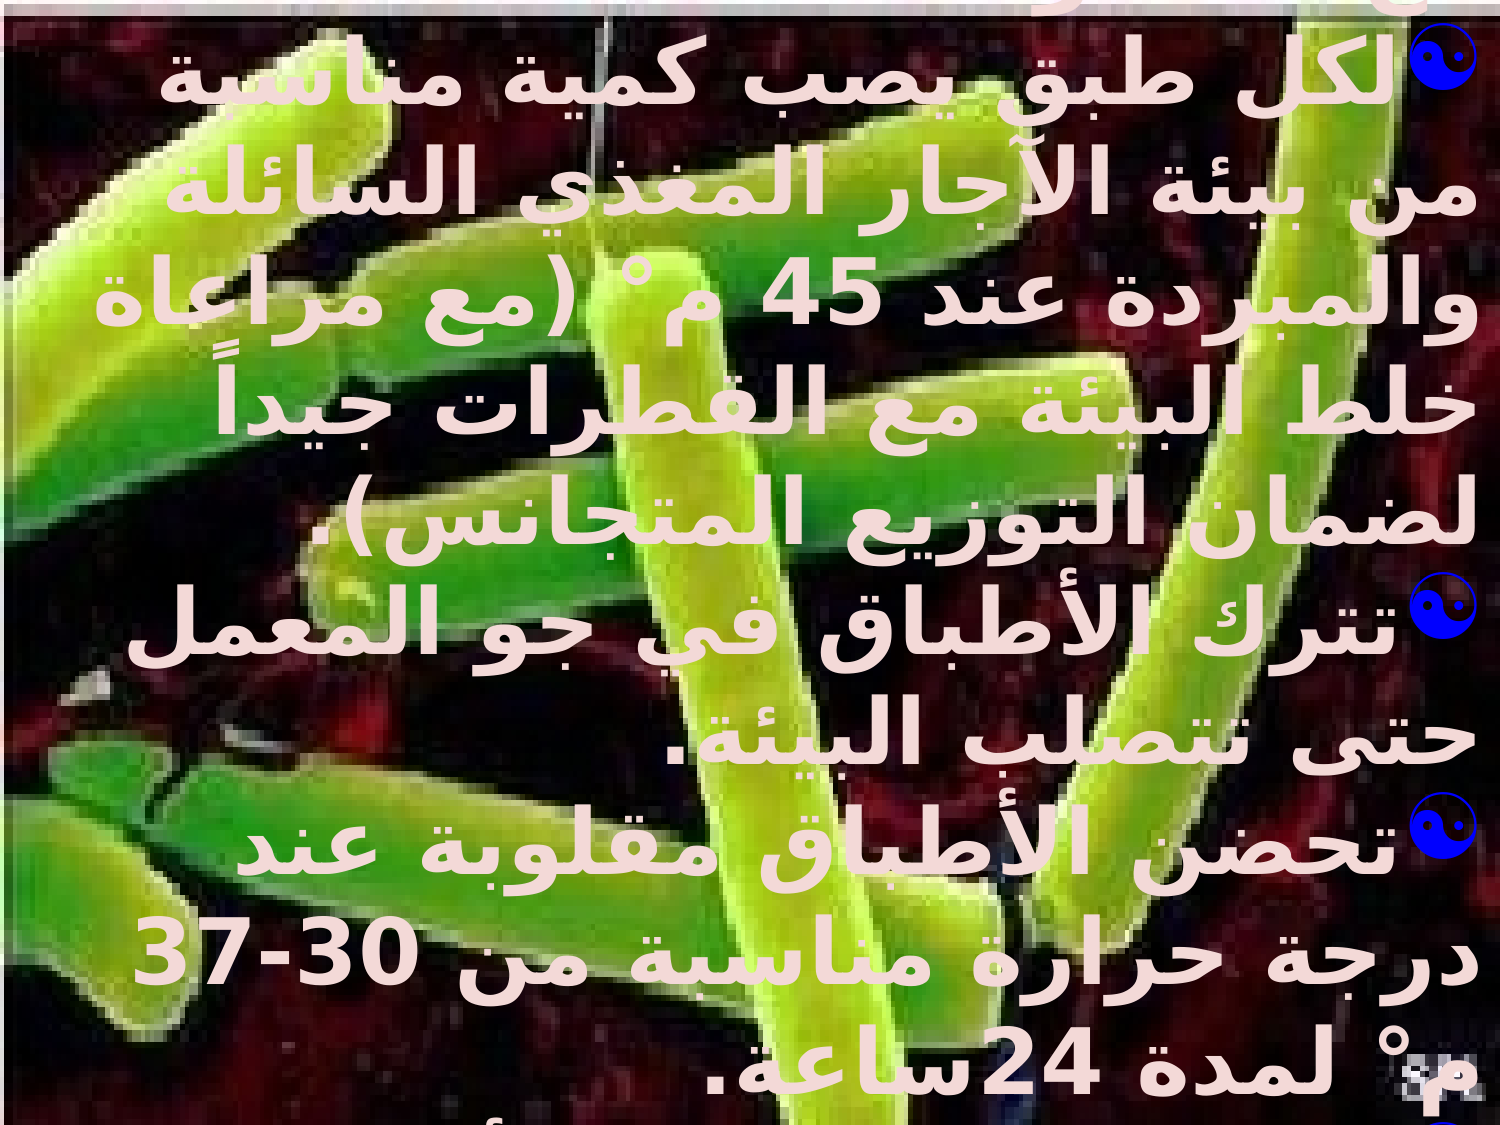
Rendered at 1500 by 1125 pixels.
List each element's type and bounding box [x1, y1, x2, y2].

list [0, 0, 1500, 1125]
